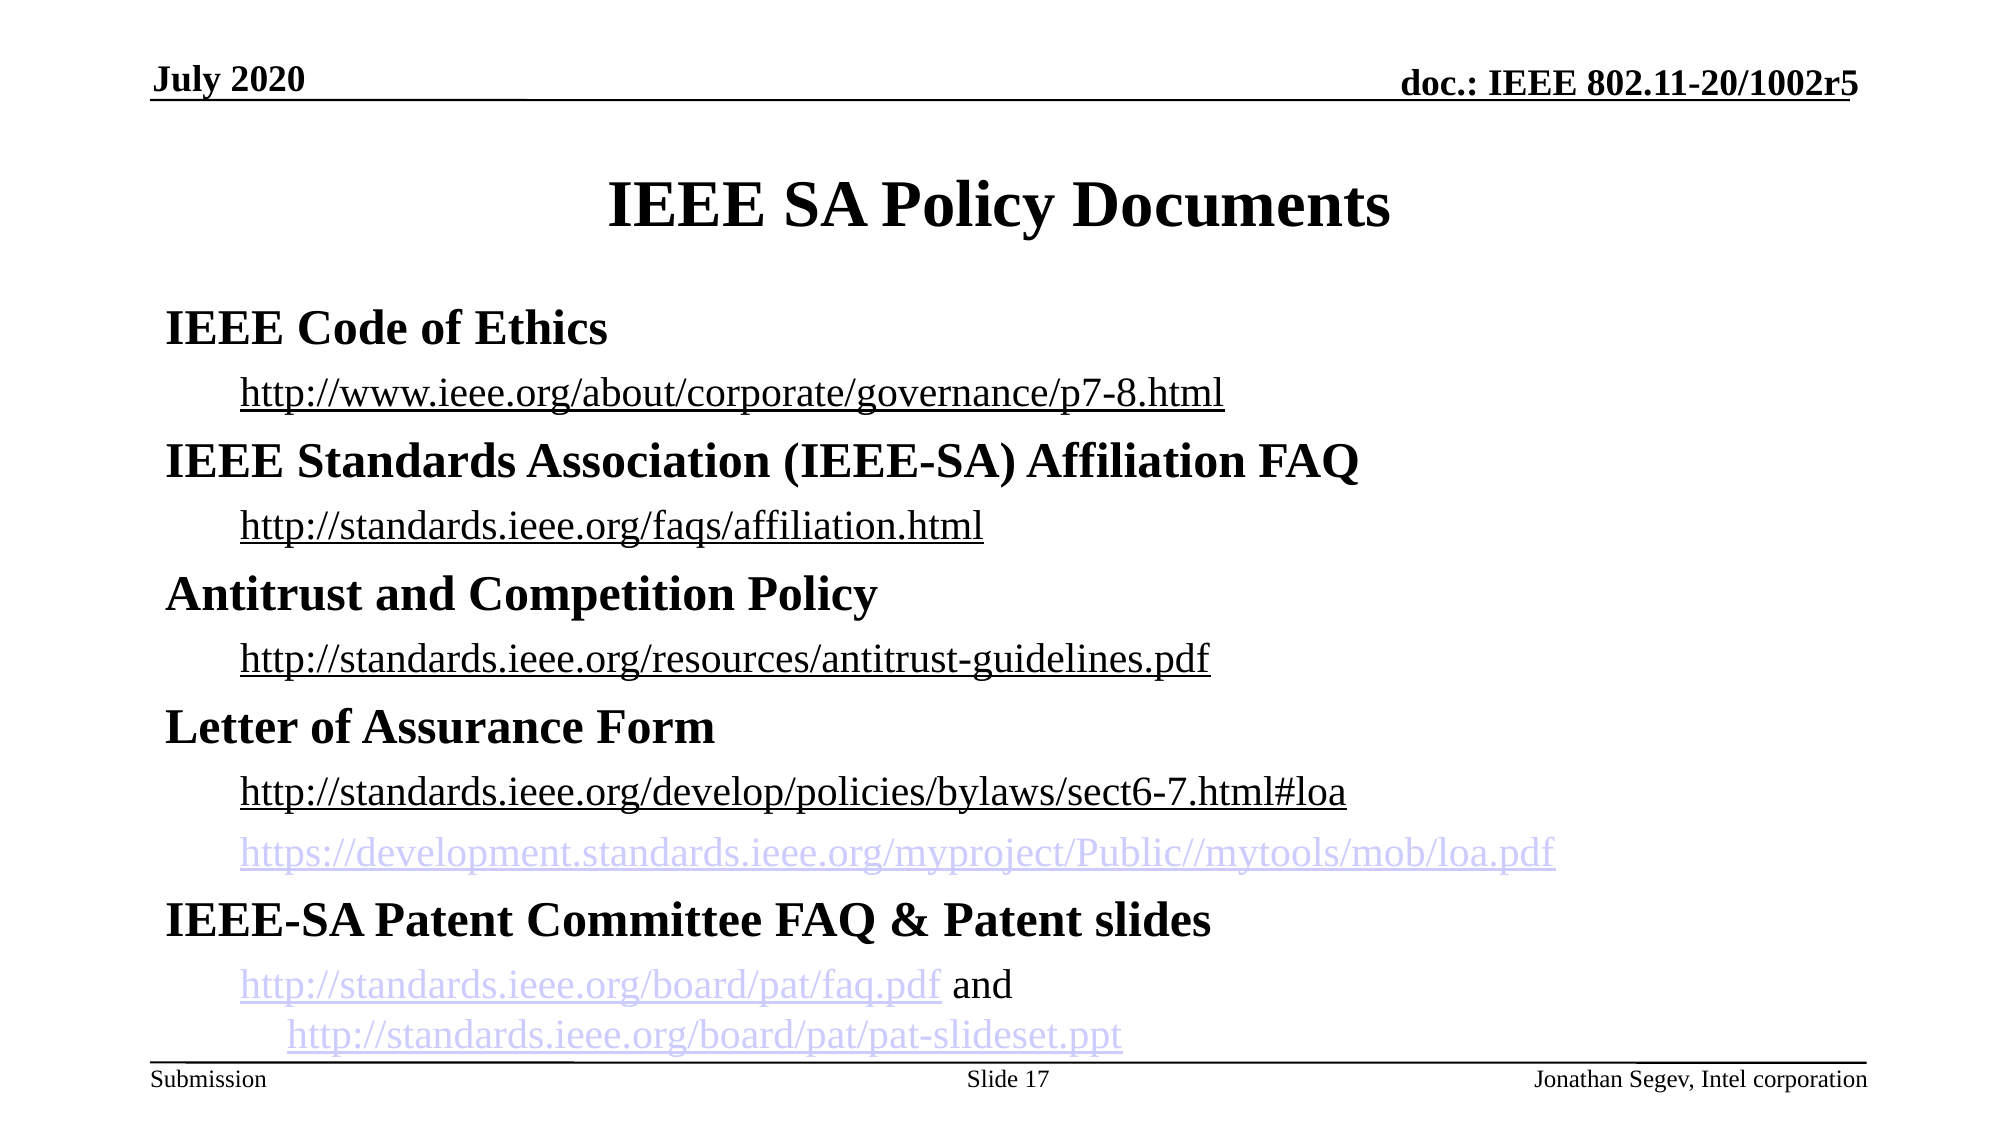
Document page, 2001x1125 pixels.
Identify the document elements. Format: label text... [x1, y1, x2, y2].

slide_number Slide 17 [950, 1061, 1067, 1123]
title IEEE SA Policy Documents [149, 112, 1850, 286]
footer Jonathan Segev, Intel corporation [1171, 1061, 1869, 1093]
list IEEE Code of Ethics http://www.ieee.org/about/corporate/governance/p7-8.html IEEE Standards Association (IEEE-SA) Affiliation FAQ http://standards.ieee.org/faqs/affiliation.html Antitrust and Competition Policy http://standards.ieee.org/resources/antitrust-guidelines.pdf Letter of Assurance Form http://standards.ieee.org/develop/policies/bylaws/sect6-7.html#loa https://development.standards.ieee.org/myproject/Public//mytools/mob/loa.pdf IEEE-SA Patent Committee FAQ & Patent slides http://standards.ieee.org/board/pat/faq.pdf and http://standards.ieee.org/board/pat/pat-slideset.ppt [149, 286, 1850, 1000]
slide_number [152, 54, 563, 100]
